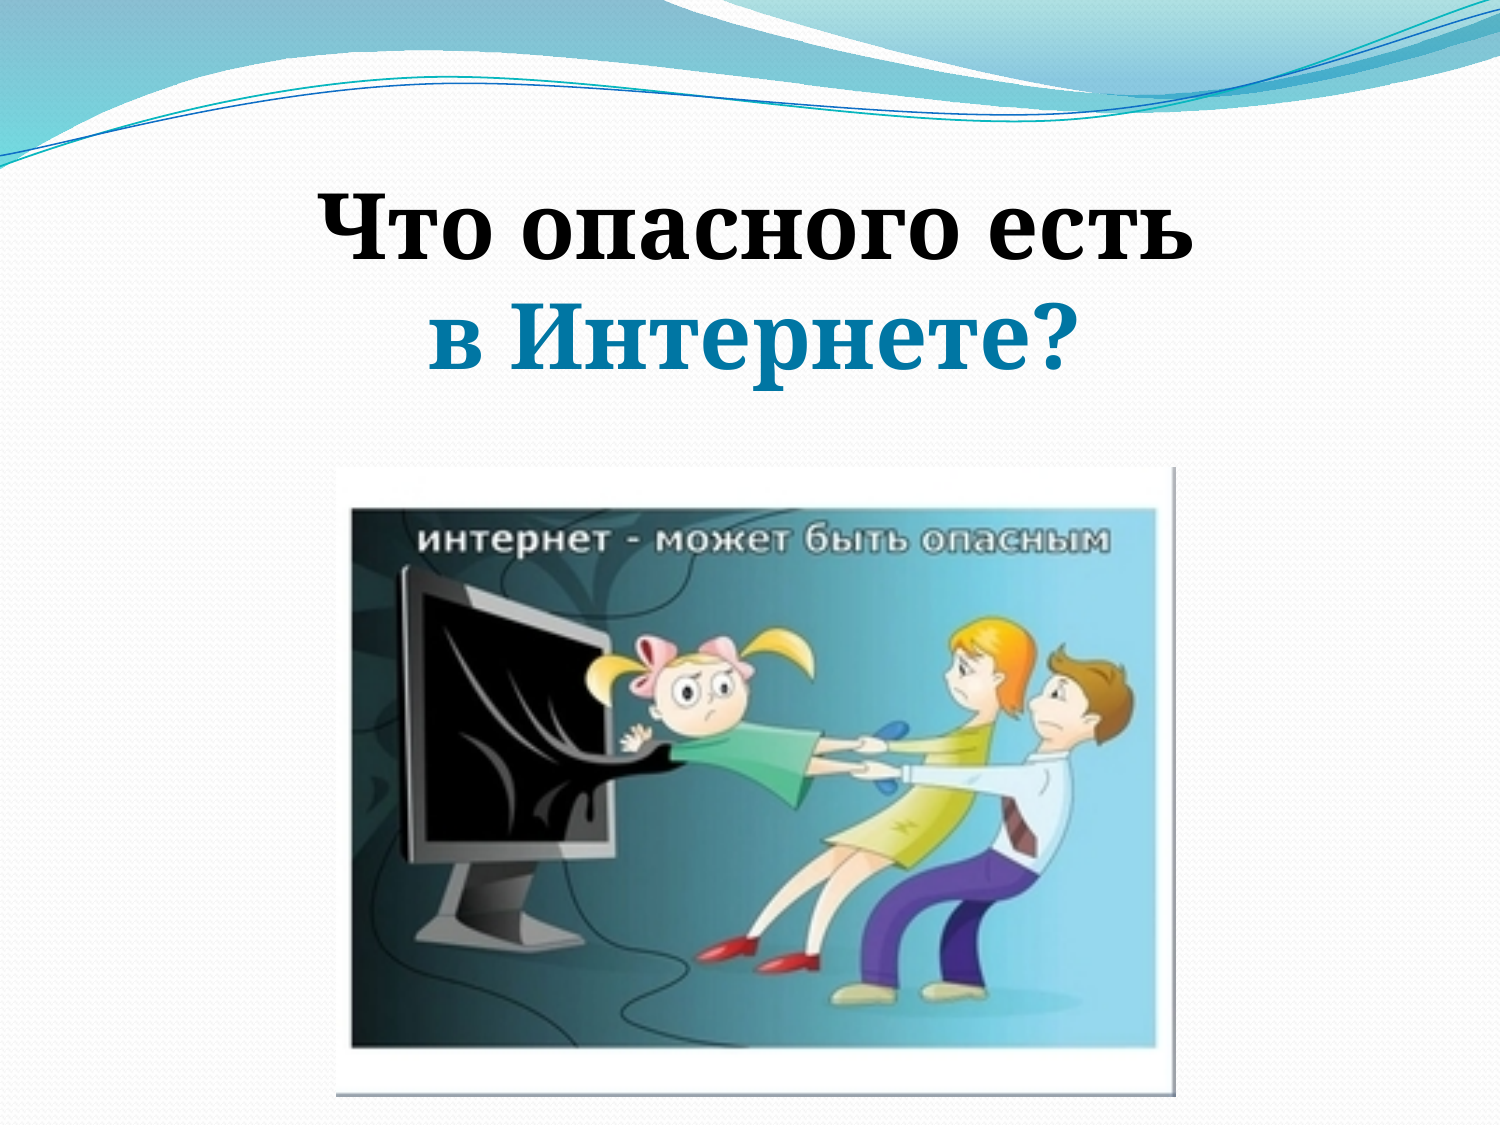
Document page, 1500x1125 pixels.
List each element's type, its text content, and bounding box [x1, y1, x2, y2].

picture [336, 467, 1176, 1098]
text_box Что опасного есть в Интернете? [218, 160, 1317, 396]
